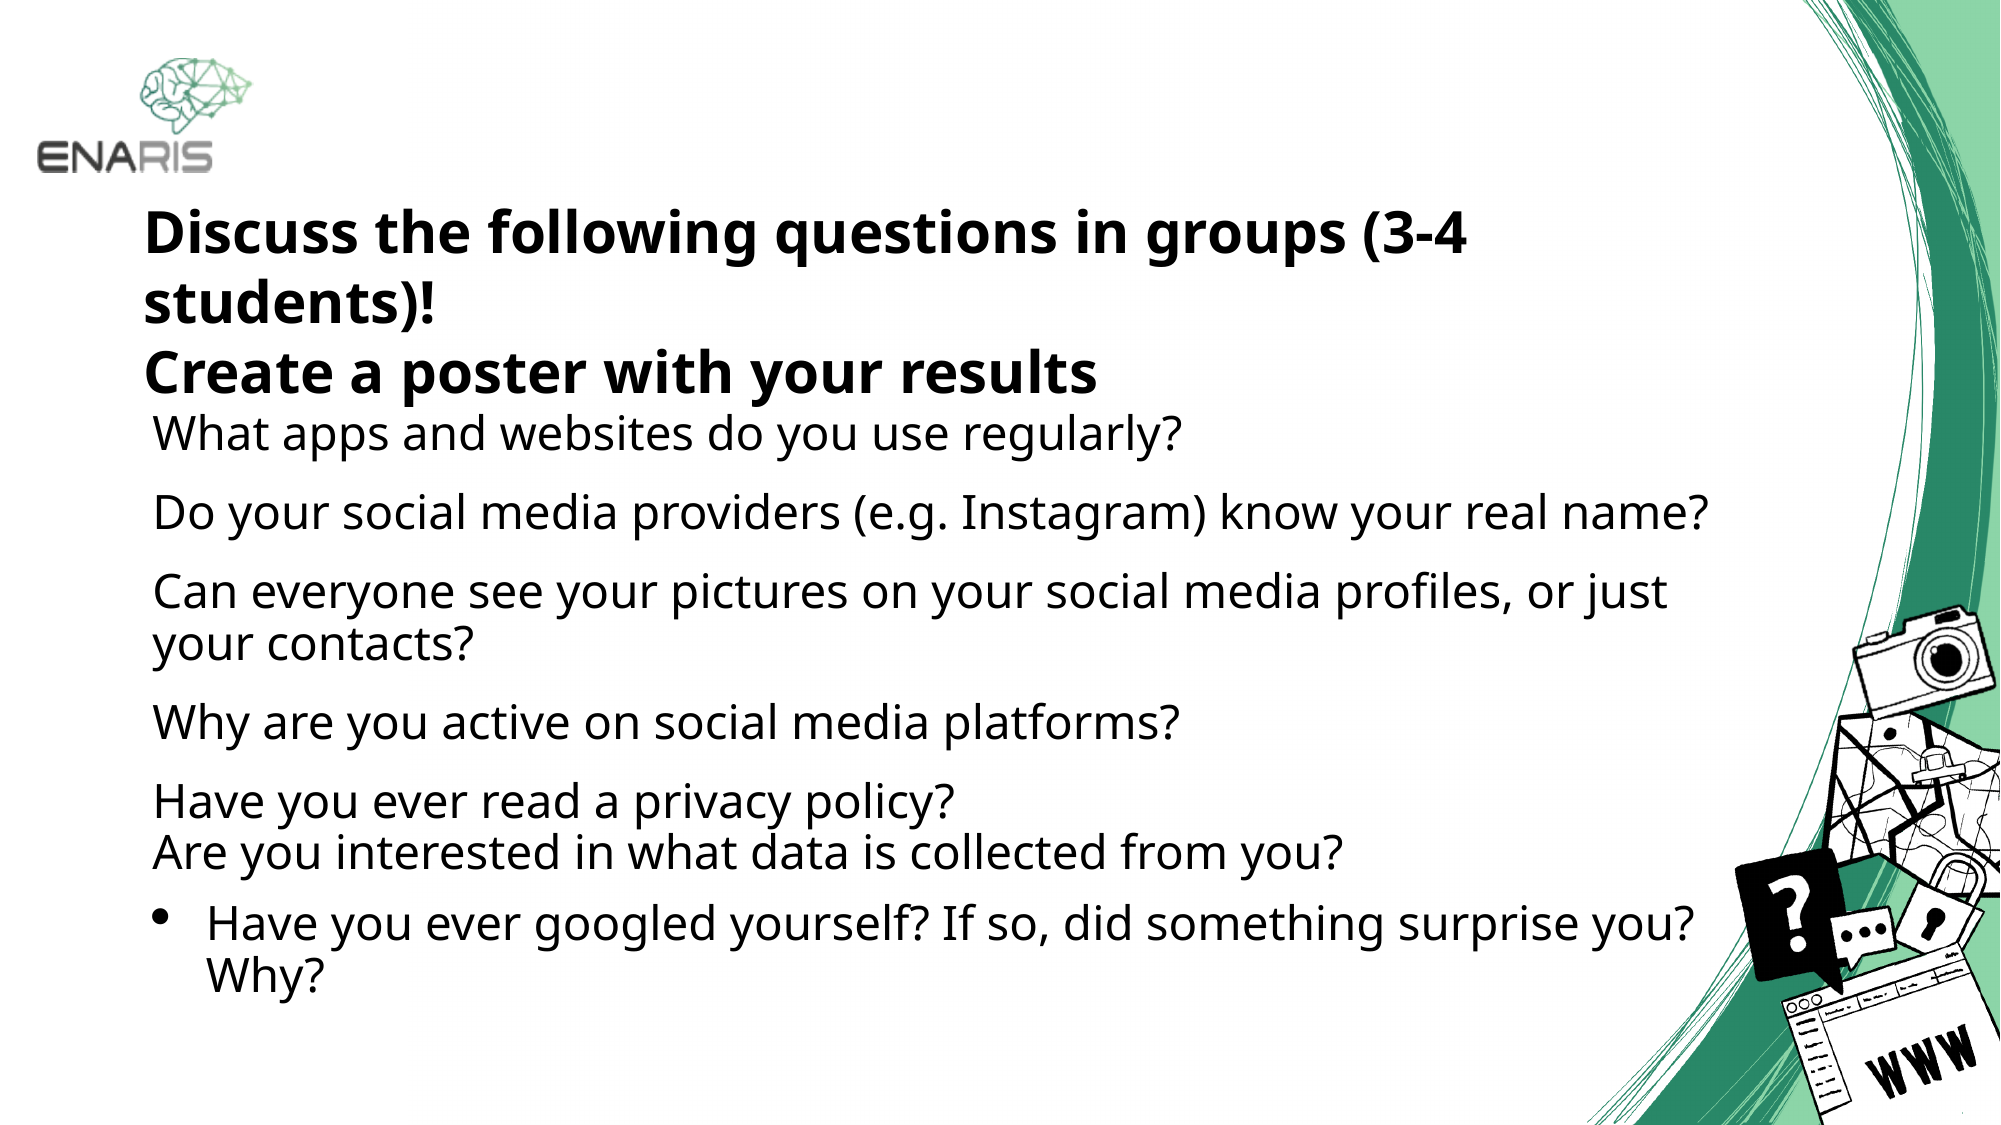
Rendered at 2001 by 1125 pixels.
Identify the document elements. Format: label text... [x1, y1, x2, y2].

picture [37, 58, 254, 173]
list What apps and websites do you use regularly? Do your social media providers (e.g. Instagram) know your real name? Can everyone see your pictures on your social media profiles, or just your contacts? Why are you active on social media platforms? Have you ever read a privacy policy? Are you interested in what data is collected from you? Have you ever googled yourself? If so, did something surprise you? Why? [137, 401, 1728, 1018]
title Discuss the following questions in groups (3-4 students)! Create a poster with your results [128, 169, 1737, 494]
picture [408, 0, 2000, 1125]
